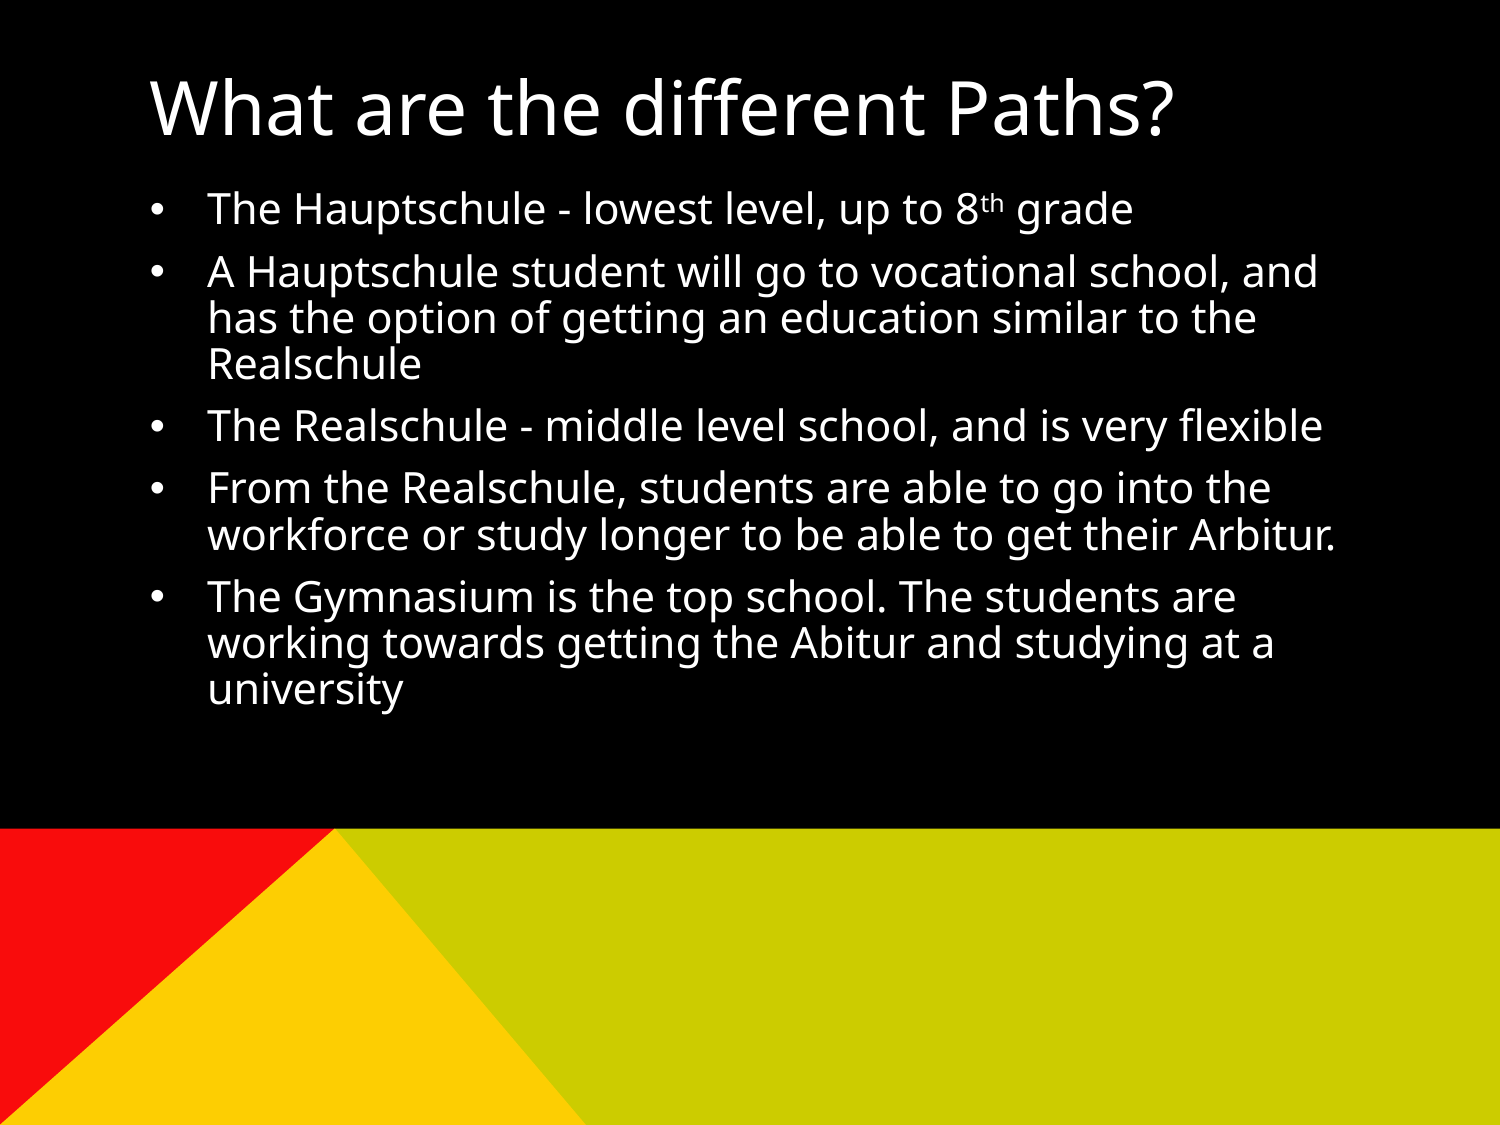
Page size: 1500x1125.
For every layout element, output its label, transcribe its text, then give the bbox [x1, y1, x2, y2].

list The Hauptschule - lowest level, up to 8th grade A Hauptschule student will go to vocational school, and has the option of getting an education similar to the Realschule The Realschule - middle level school, and is very flexible From the Realschule, students are able to go into the workforce or study longer to be able to get their Arbitur. The Gymnasium is the top school. The students are working towards getting the Abitur and studying at a university [134, 180, 1369, 768]
title What are the different Paths? [134, 59, 1369, 150]
